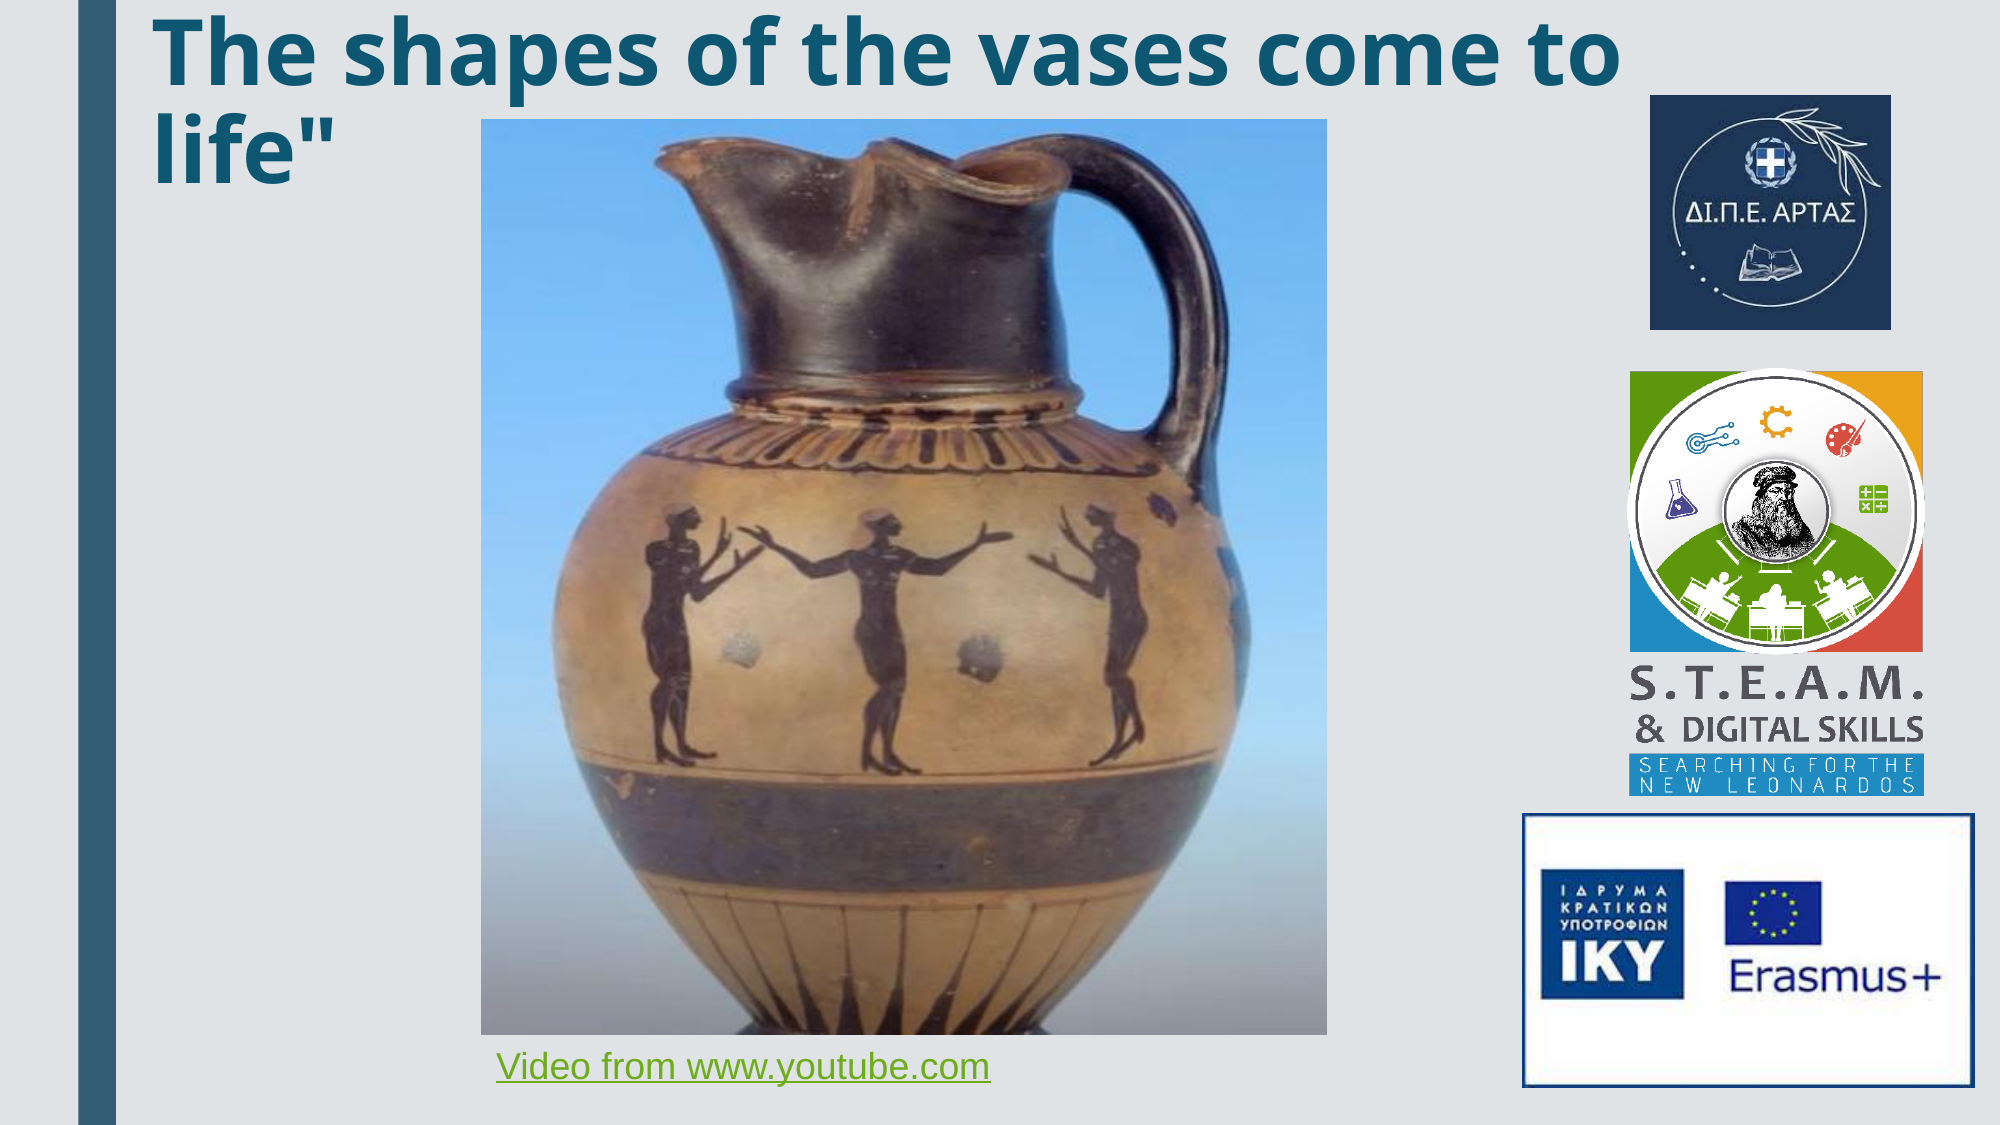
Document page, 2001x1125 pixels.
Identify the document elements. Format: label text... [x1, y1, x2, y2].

picture [1522, 813, 1975, 1088]
text_box Video from www.youtube.com [481, 1034, 1435, 1094]
title The shapes of the vases come to life" [135, 0, 1663, 120]
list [481, 119, 1327, 1035]
picture [1627, 368, 1925, 796]
picture [1650, 95, 1891, 330]
